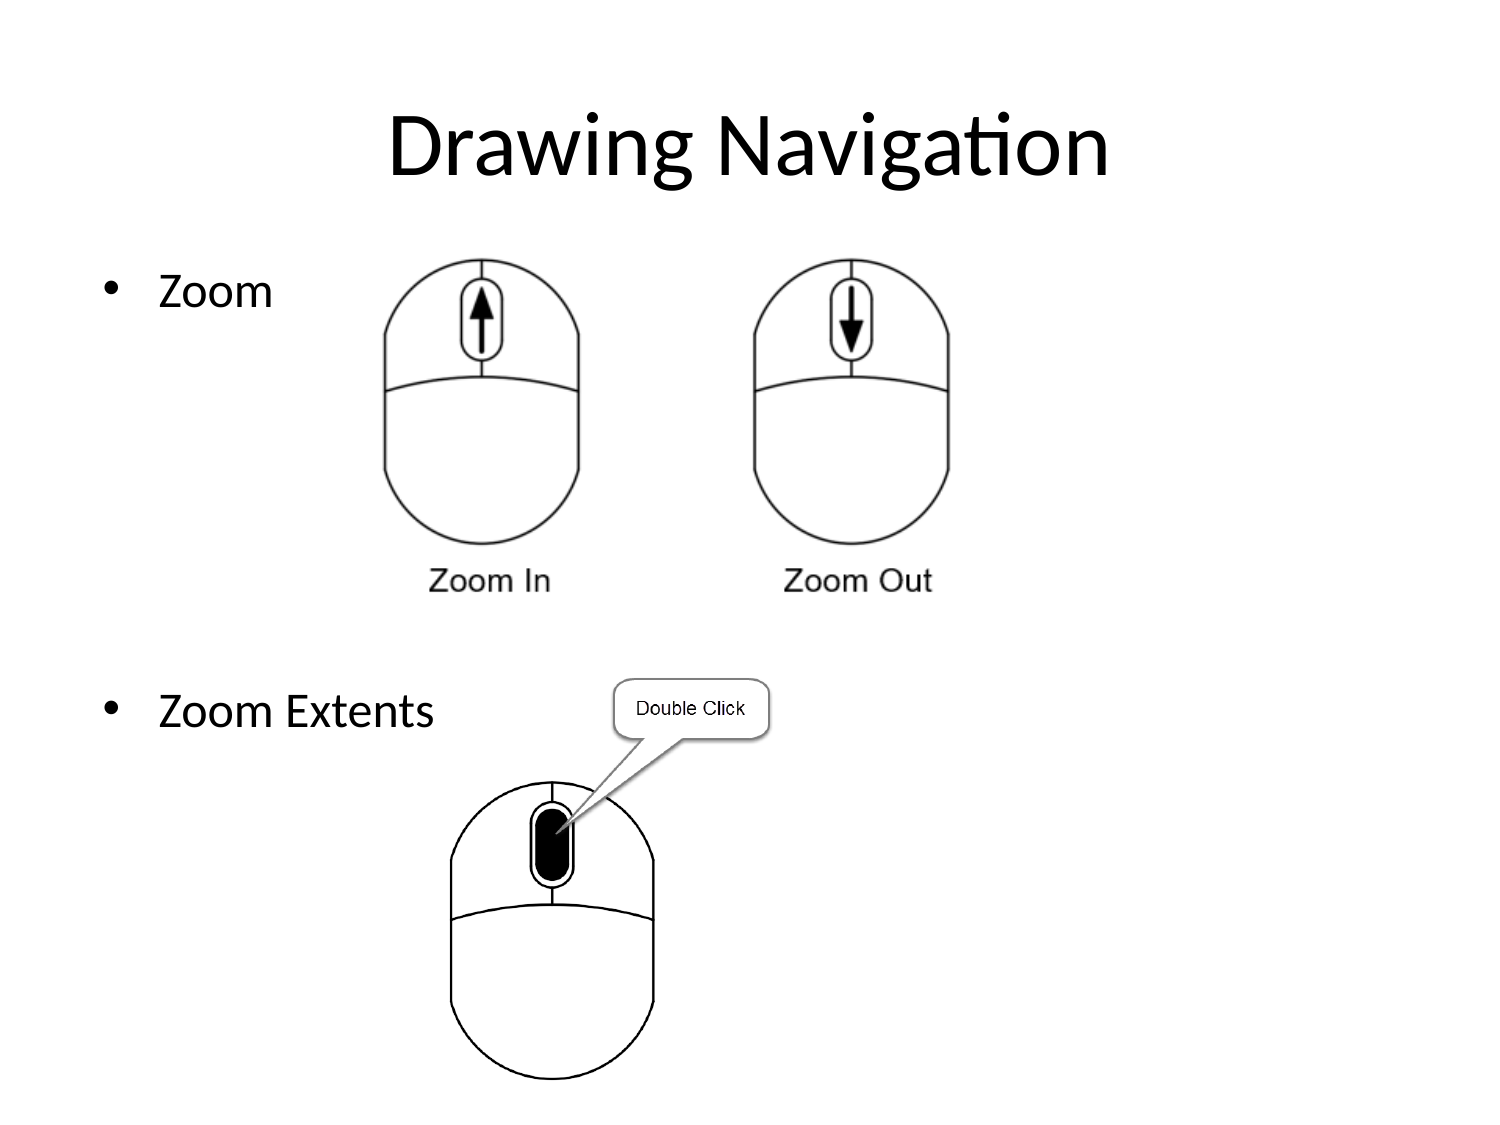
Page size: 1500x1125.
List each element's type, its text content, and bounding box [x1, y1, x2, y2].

list Zoom Zoom Extents [87, 249, 800, 950]
title Drawing Navigation [75, 45, 1425, 233]
picture [443, 674, 782, 1082]
picture [374, 249, 966, 615]
